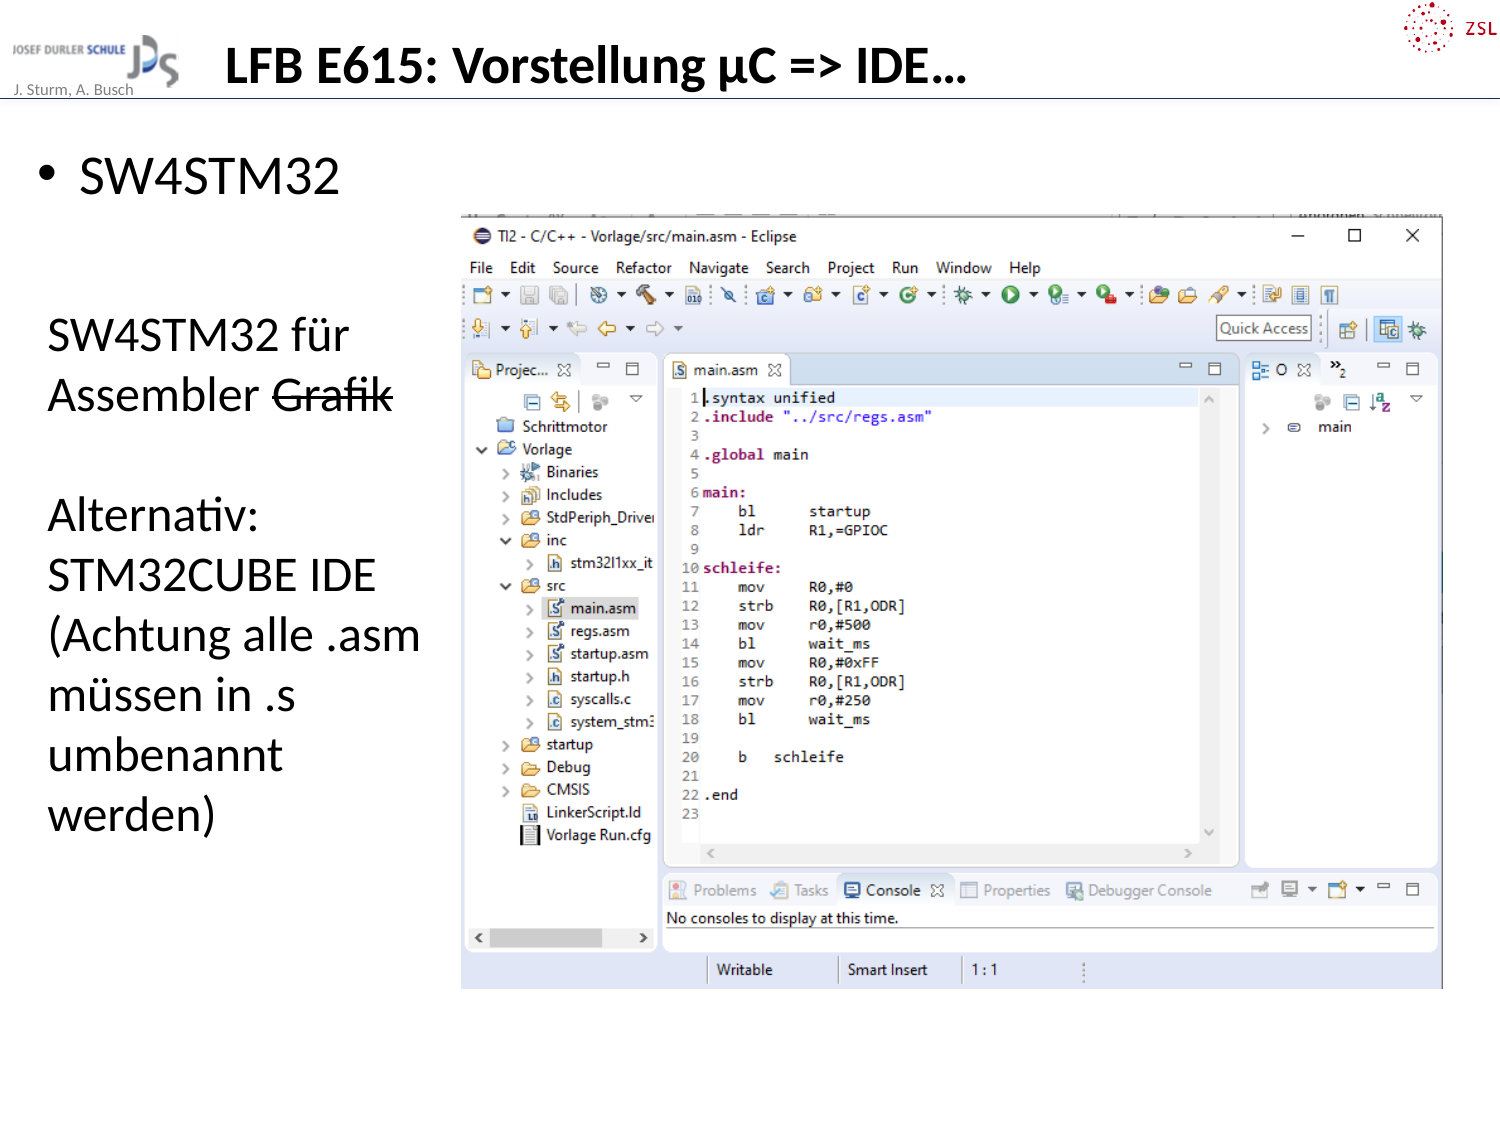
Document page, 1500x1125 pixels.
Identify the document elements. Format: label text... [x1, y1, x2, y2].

text_box LFB E615: Vorstellung µC => IDE… [210, 22, 986, 102]
text_box SW4STM32 [22, 131, 357, 214]
picture [1402, 1, 1498, 54]
text_box SW4STM32 für Assembler Grafik Alternativ: STM32CUBE IDE (Achtung alle .asm müssen in .s umbenannt werden) [32, 293, 456, 849]
picture [461, 214, 1444, 989]
picture [13, 35, 179, 88]
